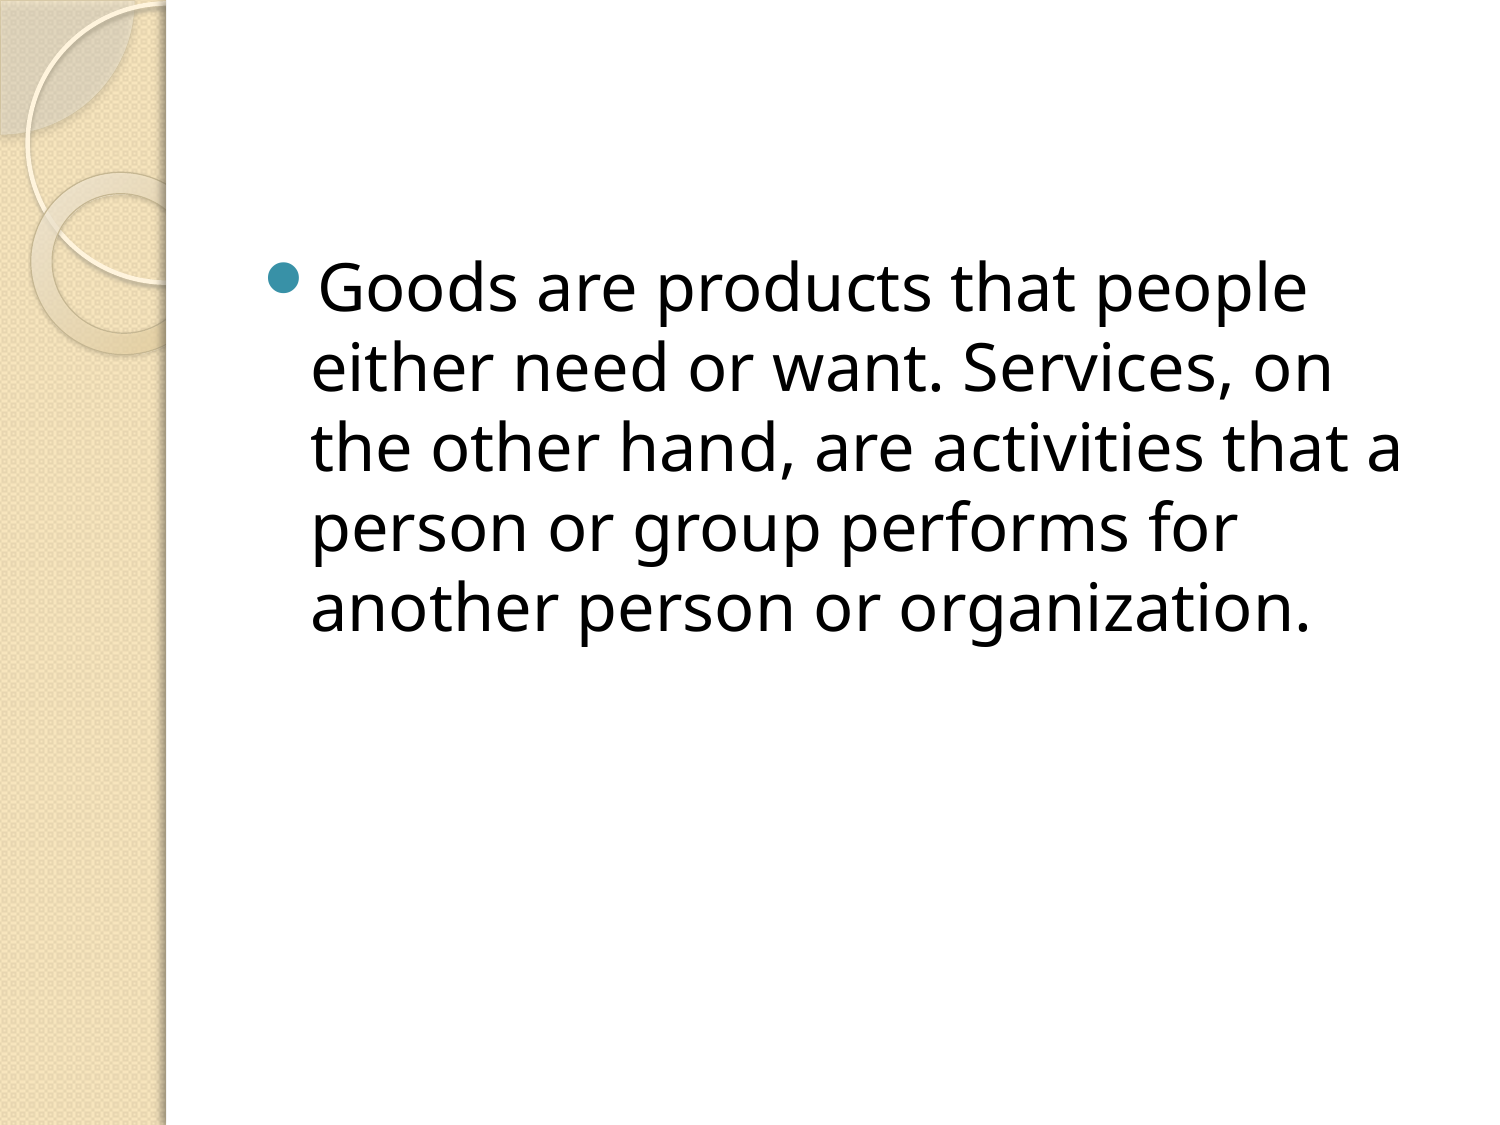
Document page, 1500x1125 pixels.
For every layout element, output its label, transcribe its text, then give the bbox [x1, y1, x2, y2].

list Goods are products that people either need or want. Services, on the other hand, are activities that a person or group performs for another person or organization. [235, 237, 1466, 1025]
